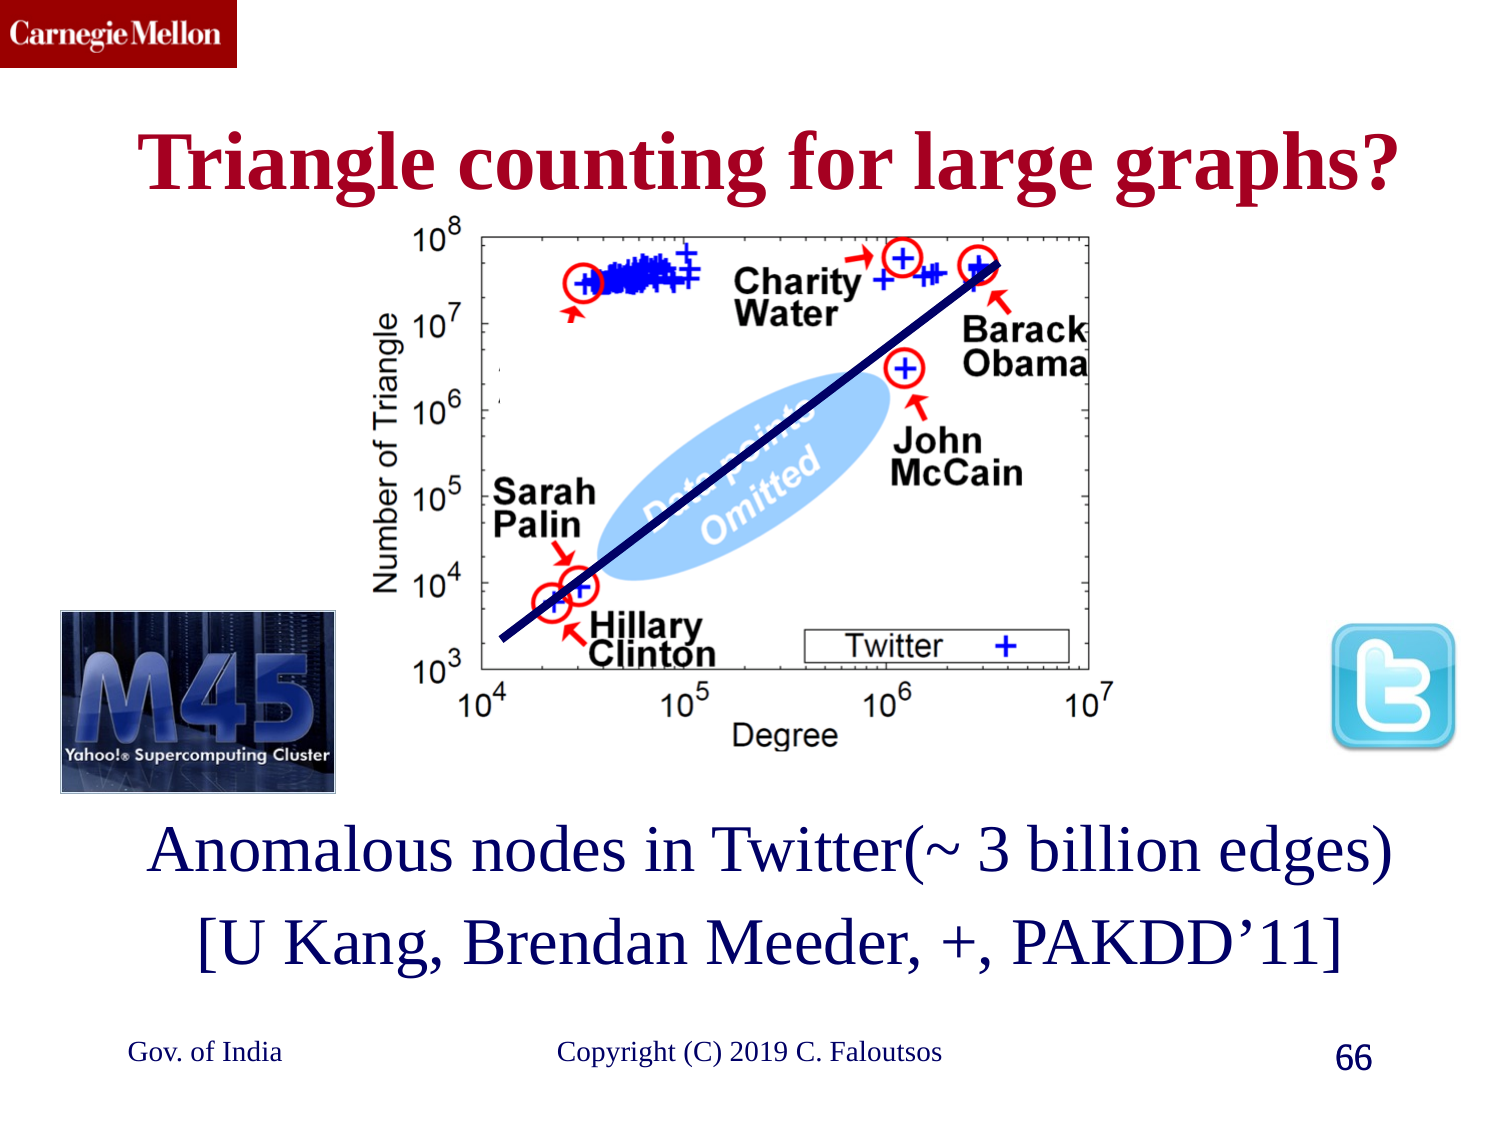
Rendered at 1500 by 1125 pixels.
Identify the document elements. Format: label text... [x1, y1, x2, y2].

slide_number Gov. of India [112, 1024, 426, 1101]
title Triangle counting for large graphs? [112, 99, 1429, 213]
footer Copyright (C) 2019 C. Faloutsos [512, 1024, 988, 1101]
slide_number 66 [1074, 1024, 1388, 1101]
list Anomalous nodes in Twitter(~ 3 billion edges) [U Kang, Brendan Meeder, +, PAKDD’11] [112, 237, 1430, 1001]
picture [365, 212, 1121, 757]
picture [60, 610, 336, 794]
picture [1325, 620, 1462, 756]
picture [0, 0, 237, 68]
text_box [500, 262, 1000, 640]
